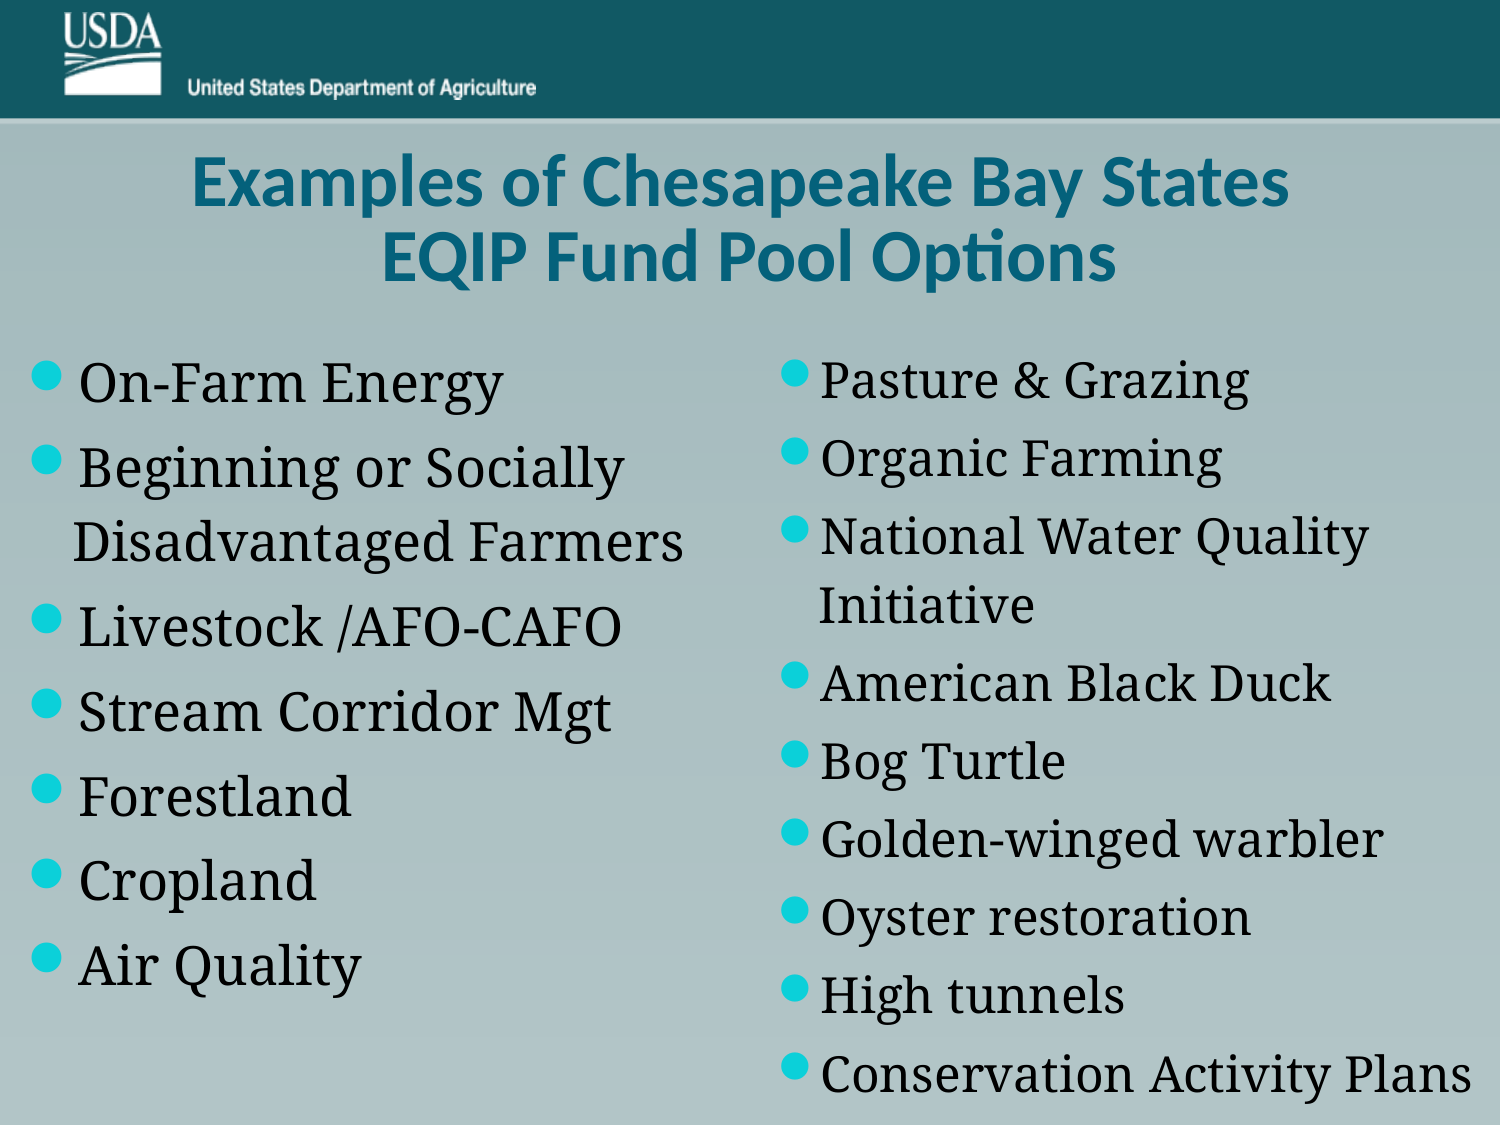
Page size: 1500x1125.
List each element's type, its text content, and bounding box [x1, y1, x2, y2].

picture [63, 12, 537, 101]
title Examples of Chesapeake Bay States EQIP Fund Pool Options [75, 121, 1425, 300]
text_box [0, 0, 1500, 121]
list On-Farm Energy Beginning or Socially Disadvantaged Farmers Livestock /AFO-CAFO Stream Corridor Mgt Forestland Cropland Air Quality [12, 337, 738, 1125]
list Pasture & Grazing Organic Farming National Water Quality Initiative American Black Duck Bog Turtle Golden-winged warbler Oyster restoration High tunnels Conservation Activity Plans [762, 337, 1500, 1125]
